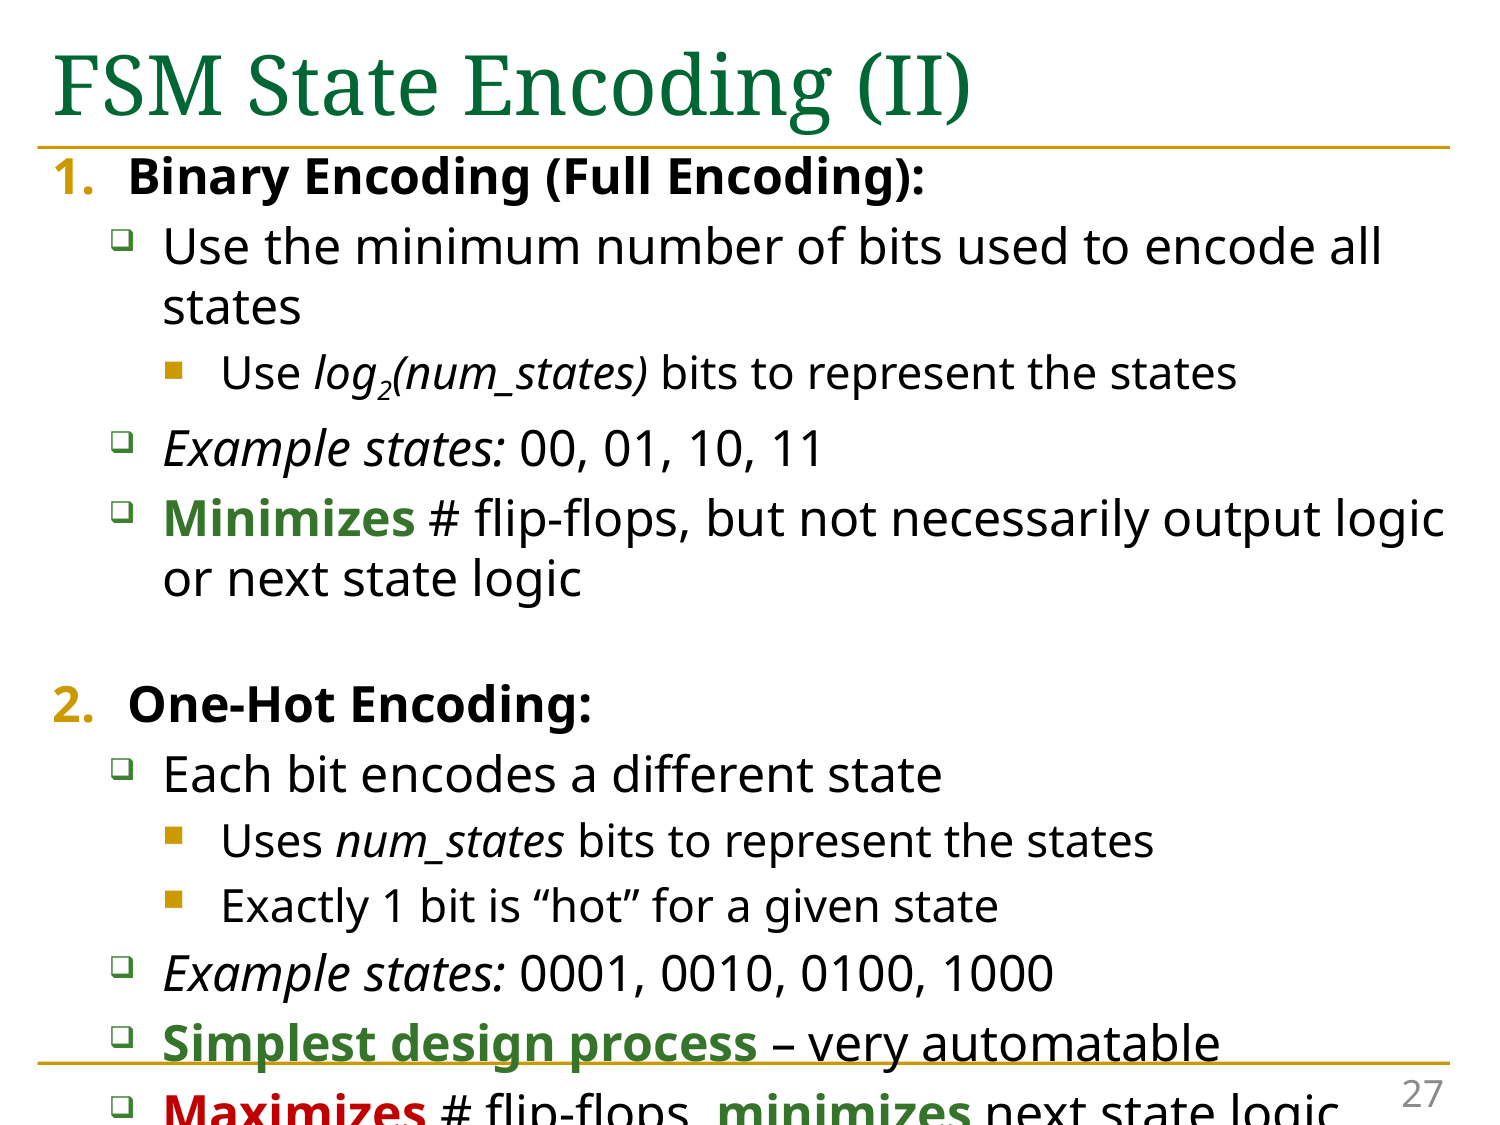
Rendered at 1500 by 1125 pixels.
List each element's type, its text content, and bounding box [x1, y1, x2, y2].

slide_number 27 [1121, 1066, 1460, 1125]
list Binary Encoding (Full Encoding): Use the minimum number of bits used to encode all states Use log2(num_states) bits to represent the states Example states: 00, 01, 10, 11 Minimizes # flip-flops, but not necessarily output logic or next state logic One-Hot Encoding: Each bit encodes a different state Uses num_states bits to represent the states Exactly 1 bit is “hot” for a given state Example states: 0001, 0010, 0100, 1000 Simplest design process – very automatable Maximizes # flip-flops, minimizes next state logic [37, 136, 1500, 989]
title FSM State Encoding (II) [37, 24, 1450, 136]
